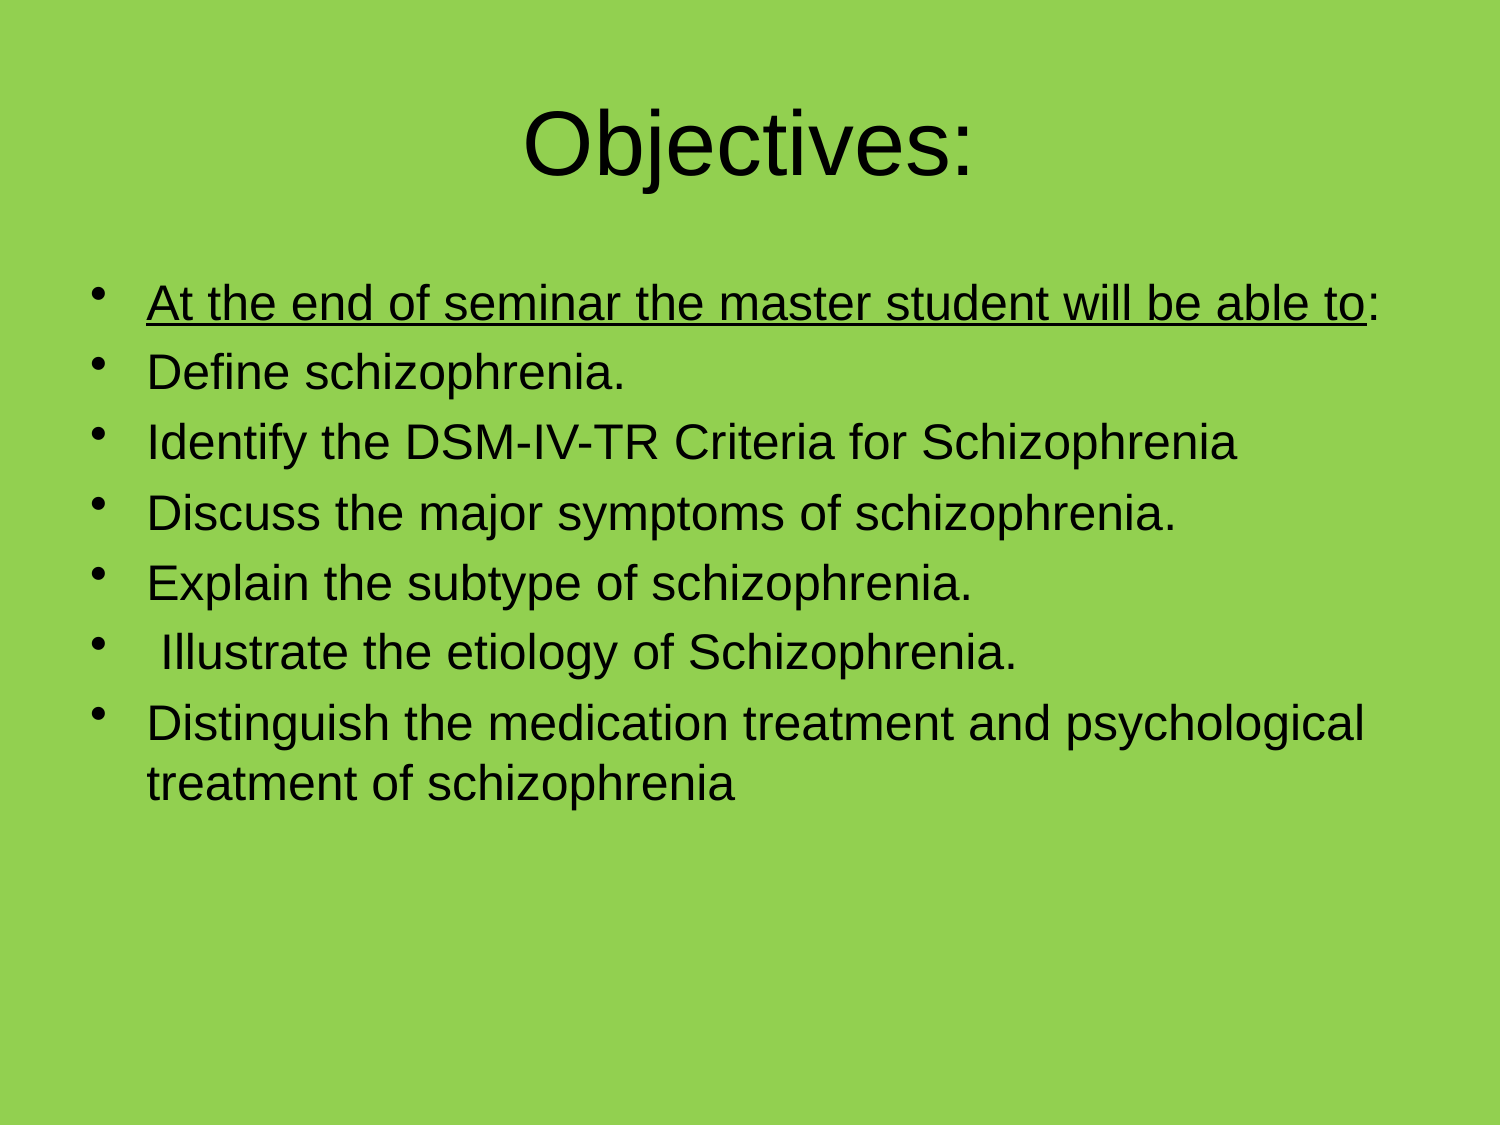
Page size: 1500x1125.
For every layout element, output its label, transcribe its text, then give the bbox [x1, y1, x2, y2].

title Objectives: [75, 45, 1425, 233]
list At the end of seminar the master student will be able to: Define schizophrenia. Identify the DSM-IV-TR Criteria for Schizophrenia Discuss the major symptoms of schizophrenia. Explain the subtype of schizophrenia. Illustrate the etiology of Schizophrenia. Distinguish the medication treatment and psychological treatment of schizophrenia [75, 262, 1425, 1005]
